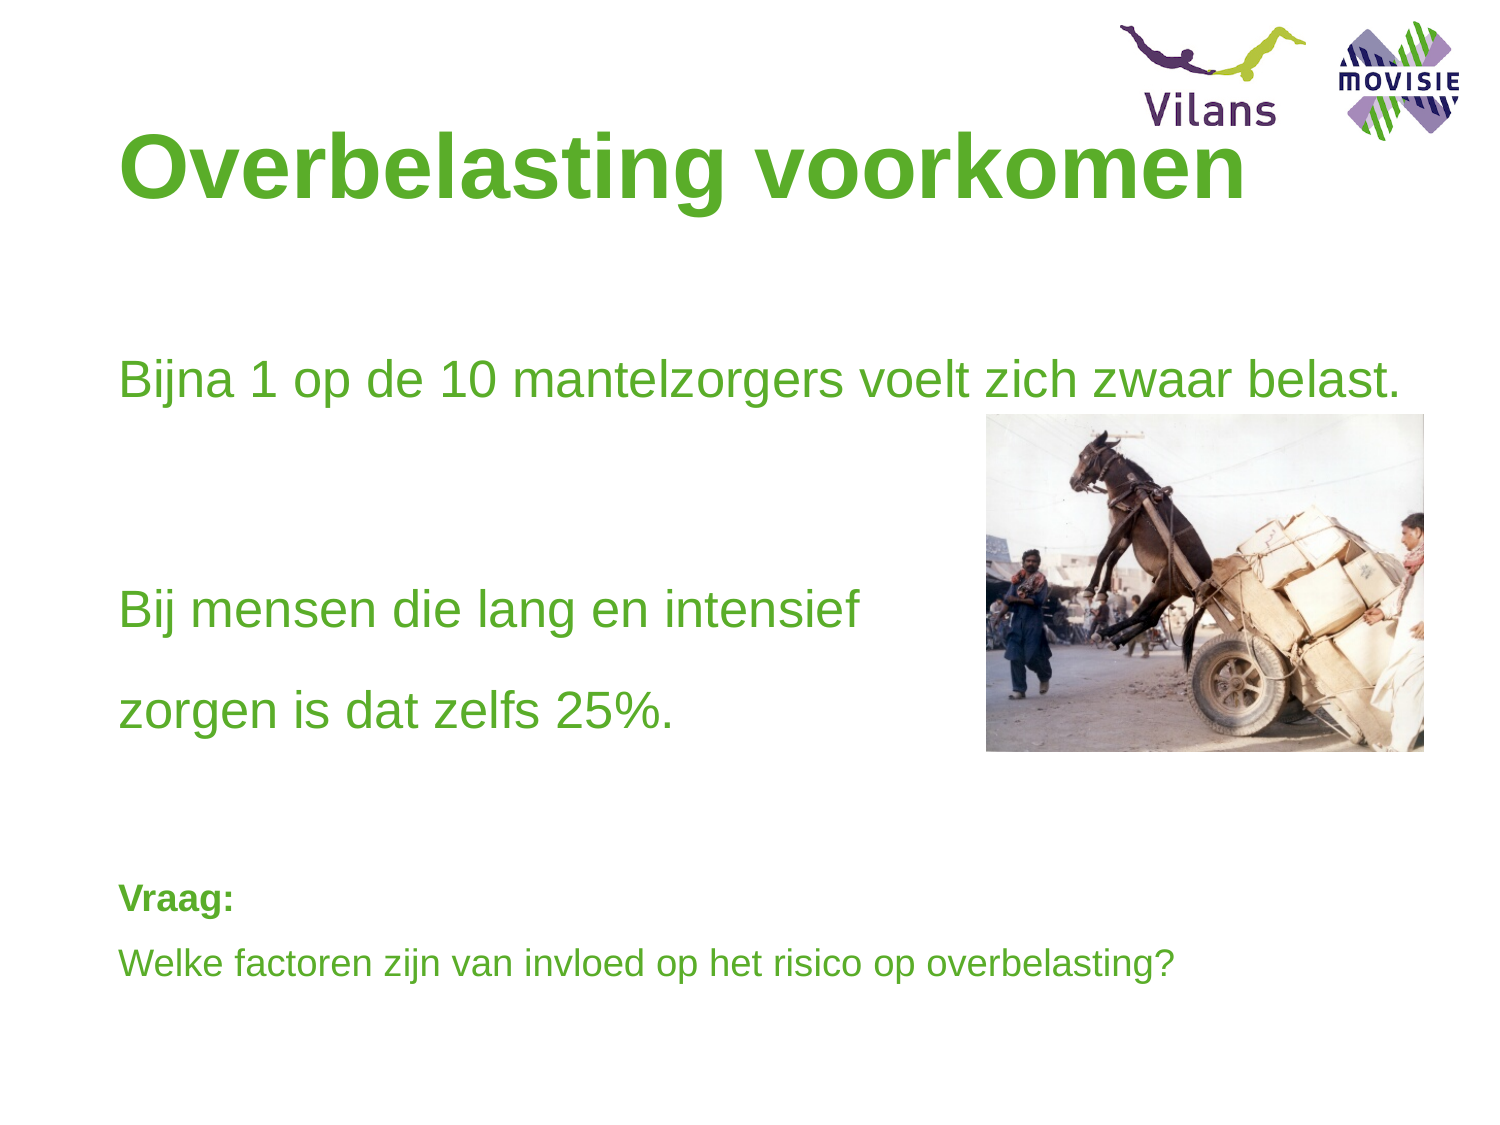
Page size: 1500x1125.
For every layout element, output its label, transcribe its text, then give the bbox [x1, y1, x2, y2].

title Overbelasting voorkomen [103, 59, 1397, 278]
picture [1120, 25, 1306, 126]
picture [1339, 21, 1459, 141]
list Bijna 1 op de 10 mantelzorgers voelt zich zwaar belast. Bij mensen die lang en intensief zorgen is dat zelfs 25%. Vraag: Welke factoren zijn van invloed op het risico op overbelasting? [103, 299, 1424, 1014]
picture [986, 414, 1424, 752]
